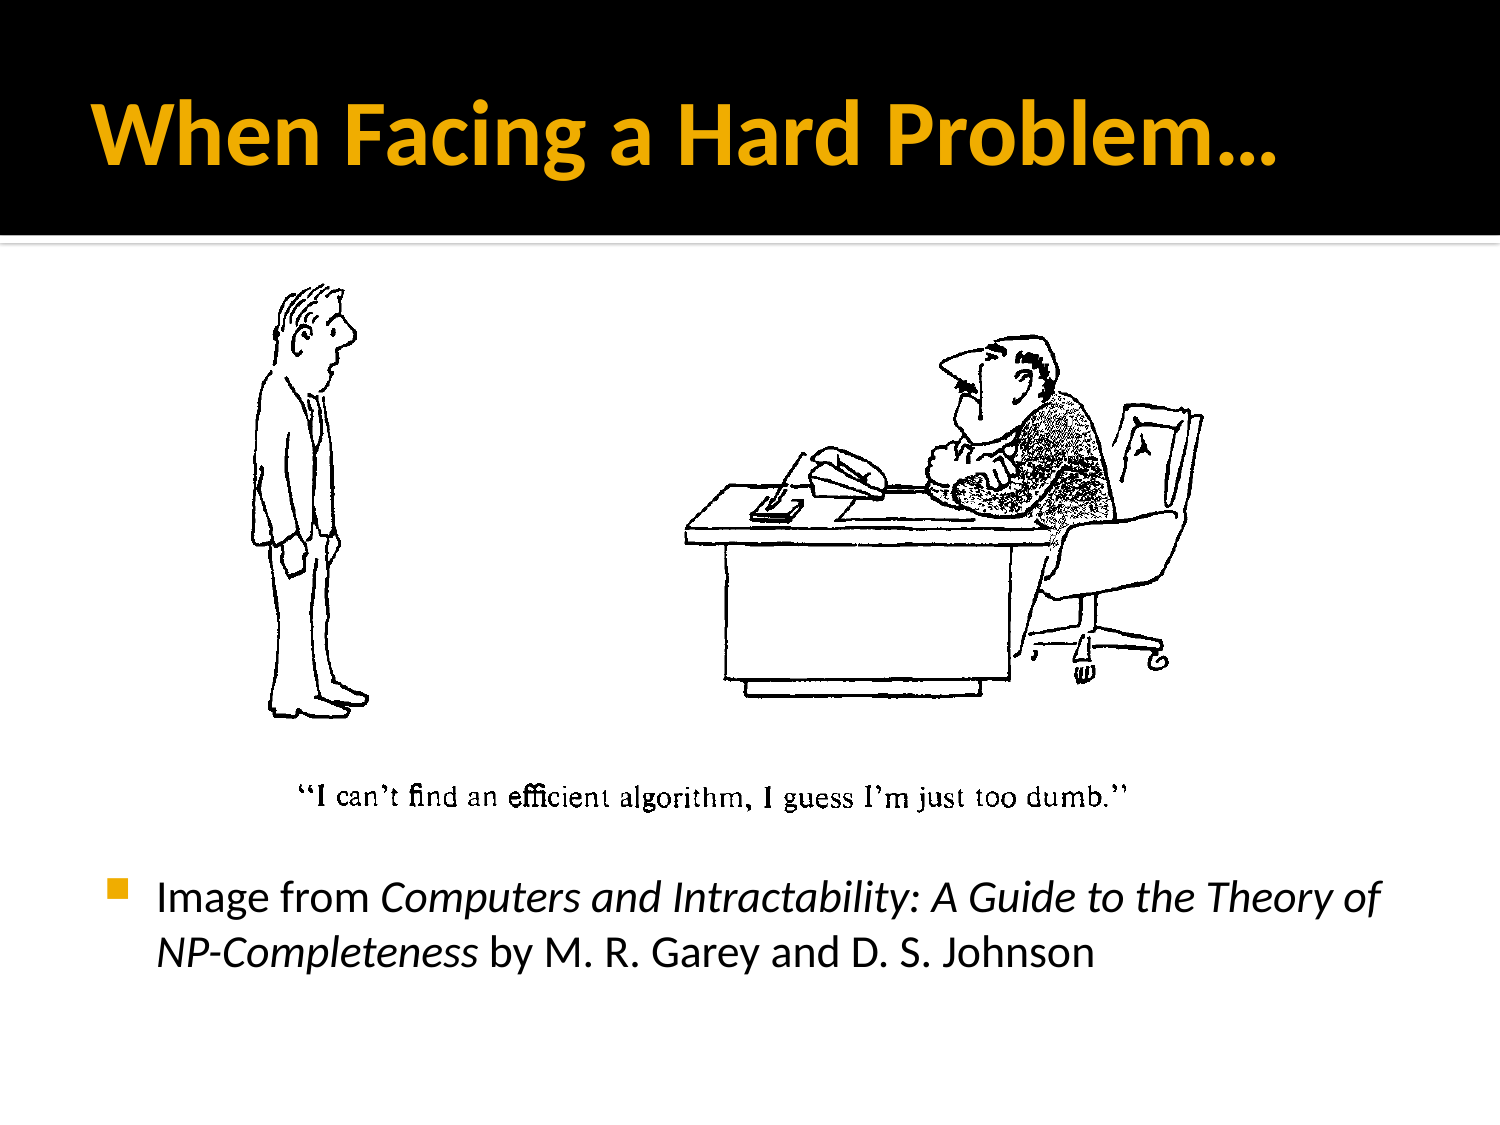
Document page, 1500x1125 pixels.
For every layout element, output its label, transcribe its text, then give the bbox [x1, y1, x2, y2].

picture [187, 249, 1233, 845]
list Image from Computers and Intractability: A Guide to the Theory of NP-Completeness by M. R. Garey and D. S. Johnson [75, 291, 1425, 1050]
title When Facing a Hard Problem… [75, 25, 1425, 231]
